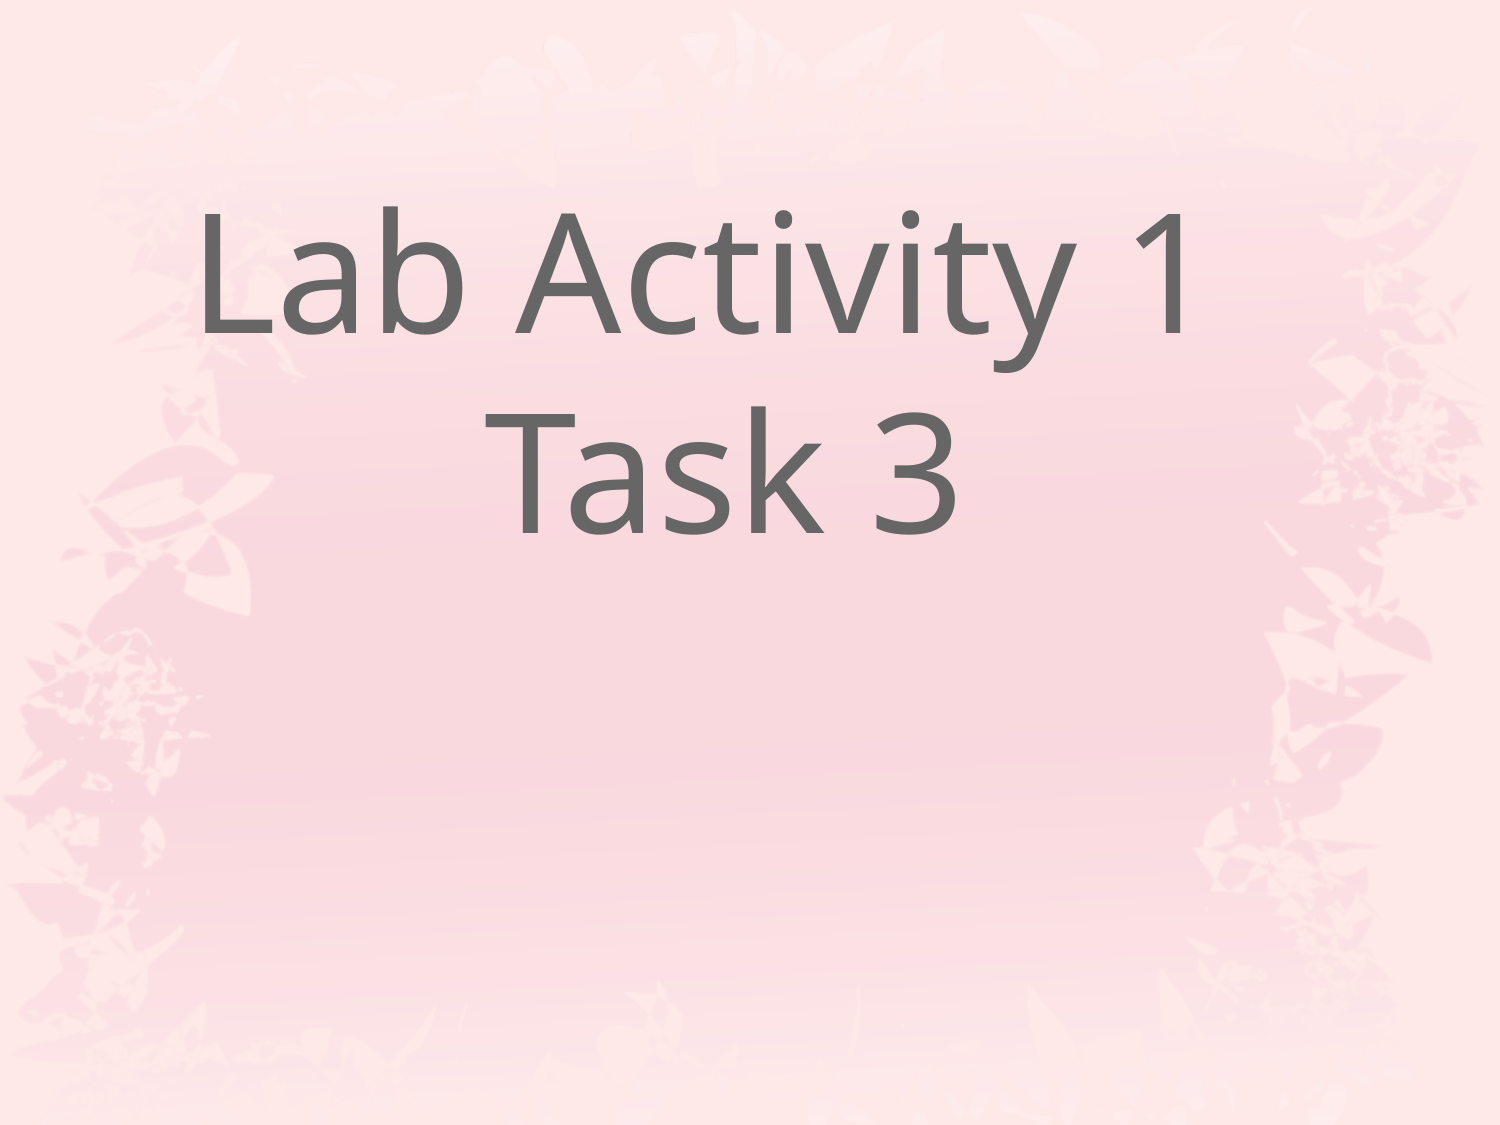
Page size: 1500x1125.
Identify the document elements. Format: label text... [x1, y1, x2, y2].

text_box Lab Activity 1 Task 3 [49, 237, 1400, 497]
picture [0, 0, 1500, 1125]
